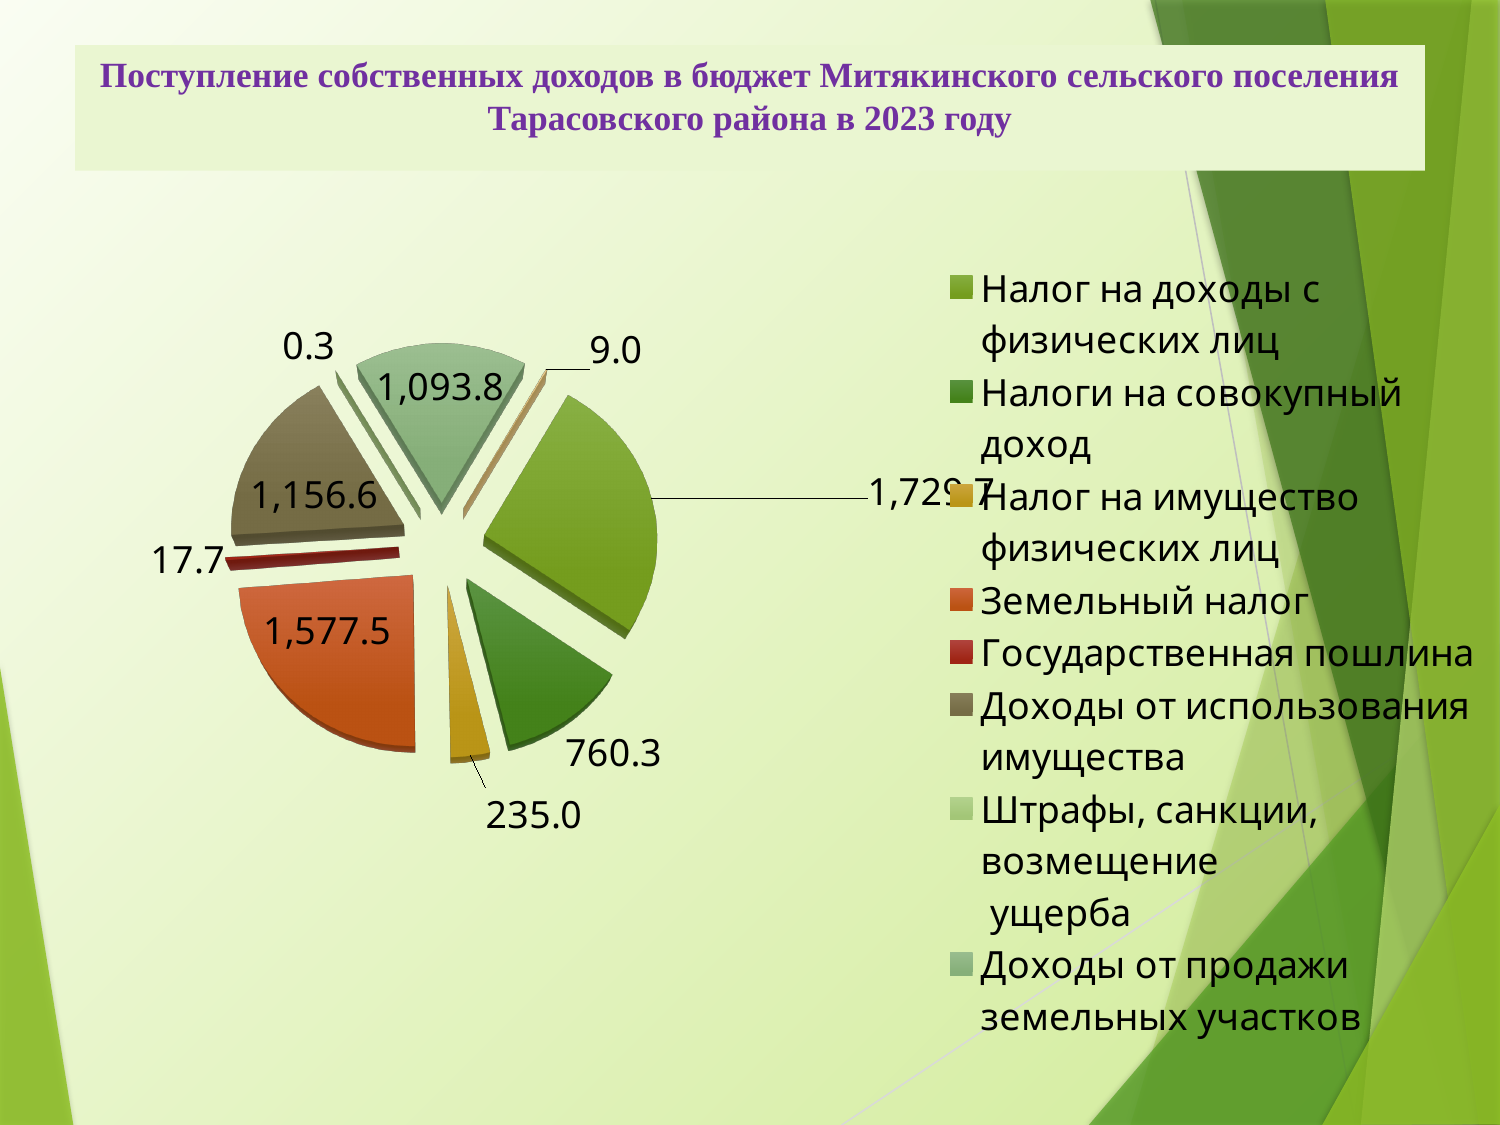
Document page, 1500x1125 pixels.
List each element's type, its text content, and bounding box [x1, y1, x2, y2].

title Поступление собственных доходов в бюджет Митякинского сельского поселения Тарасовского района в 2023 году [75, 45, 1425, 171]
chart [119, 219, 1500, 1081]
